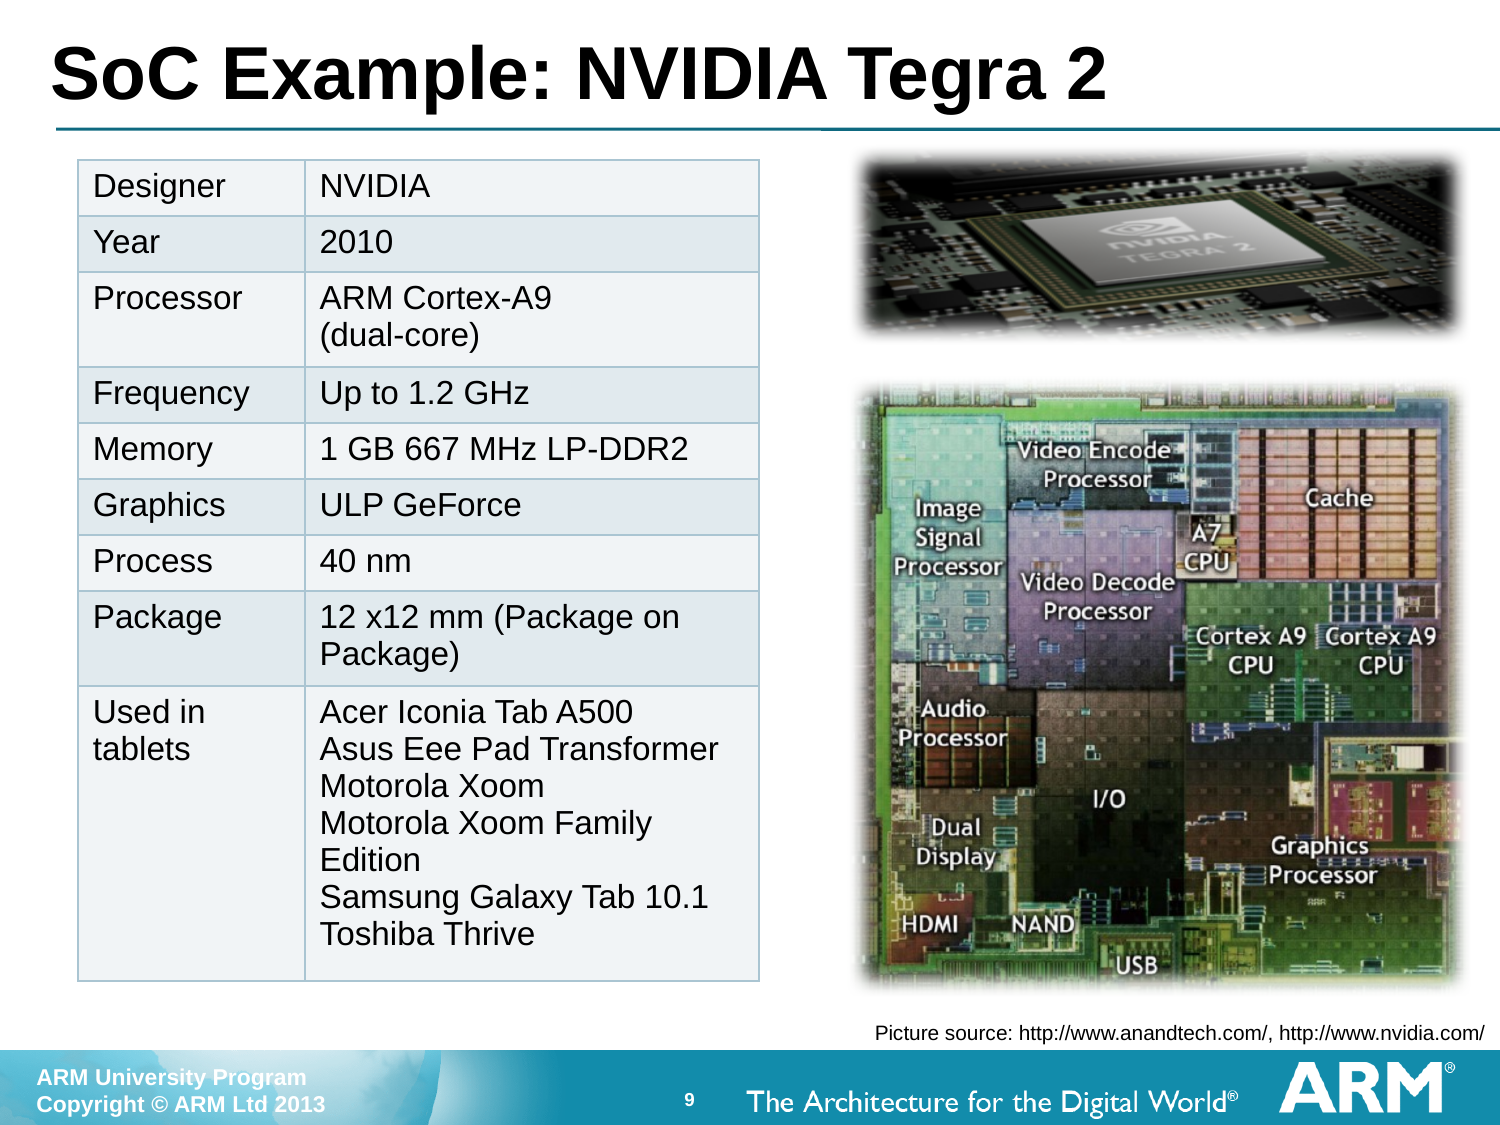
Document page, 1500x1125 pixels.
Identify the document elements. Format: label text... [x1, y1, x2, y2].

table_cell ARM Cortex-A9 (dual-core) [306, 273, 758, 366]
text_box Picture source: http://www.anandtech.com/, http://www.nvidia.com/ [820, 1011, 1500, 1052]
table_header NVIDIA [306, 161, 758, 215]
table_cell Package [79, 592, 304, 685]
table_cell Processor [79, 273, 304, 366]
table_cell Up to 1.2 GHz [306, 368, 758, 422]
table_cell 12 x12 mm (Package on Package) [306, 592, 758, 685]
picture [0, 376, 1500, 1125]
table_cell 1 GB 667 MHz LP-DDR2 [306, 424, 758, 478]
table_cell Process [79, 536, 304, 590]
picture [846, 143, 1471, 346]
table_cell 2010 [306, 217, 758, 271]
table_cell 40 nm [306, 536, 758, 590]
table_cell Year [79, 217, 304, 271]
table_cell Frequency [79, 368, 304, 422]
table_cell Used in tablets [79, 687, 304, 980]
title SoC Example: NVIDIA Tegra 2 [35, 1, 1476, 139]
table_cell Memory [79, 424, 304, 478]
table_cell Acer Iconia Tab A500 Asus Eee Pad Transformer Motorola Xoom Motorola Xoom Family Edition Samsung Galaxy Tab 10.1 Toshiba Thrive [306, 687, 758, 980]
table_header Designer [79, 161, 304, 215]
table_cell Graphics [79, 480, 304, 534]
table_cell ULP GeForce [306, 480, 758, 534]
